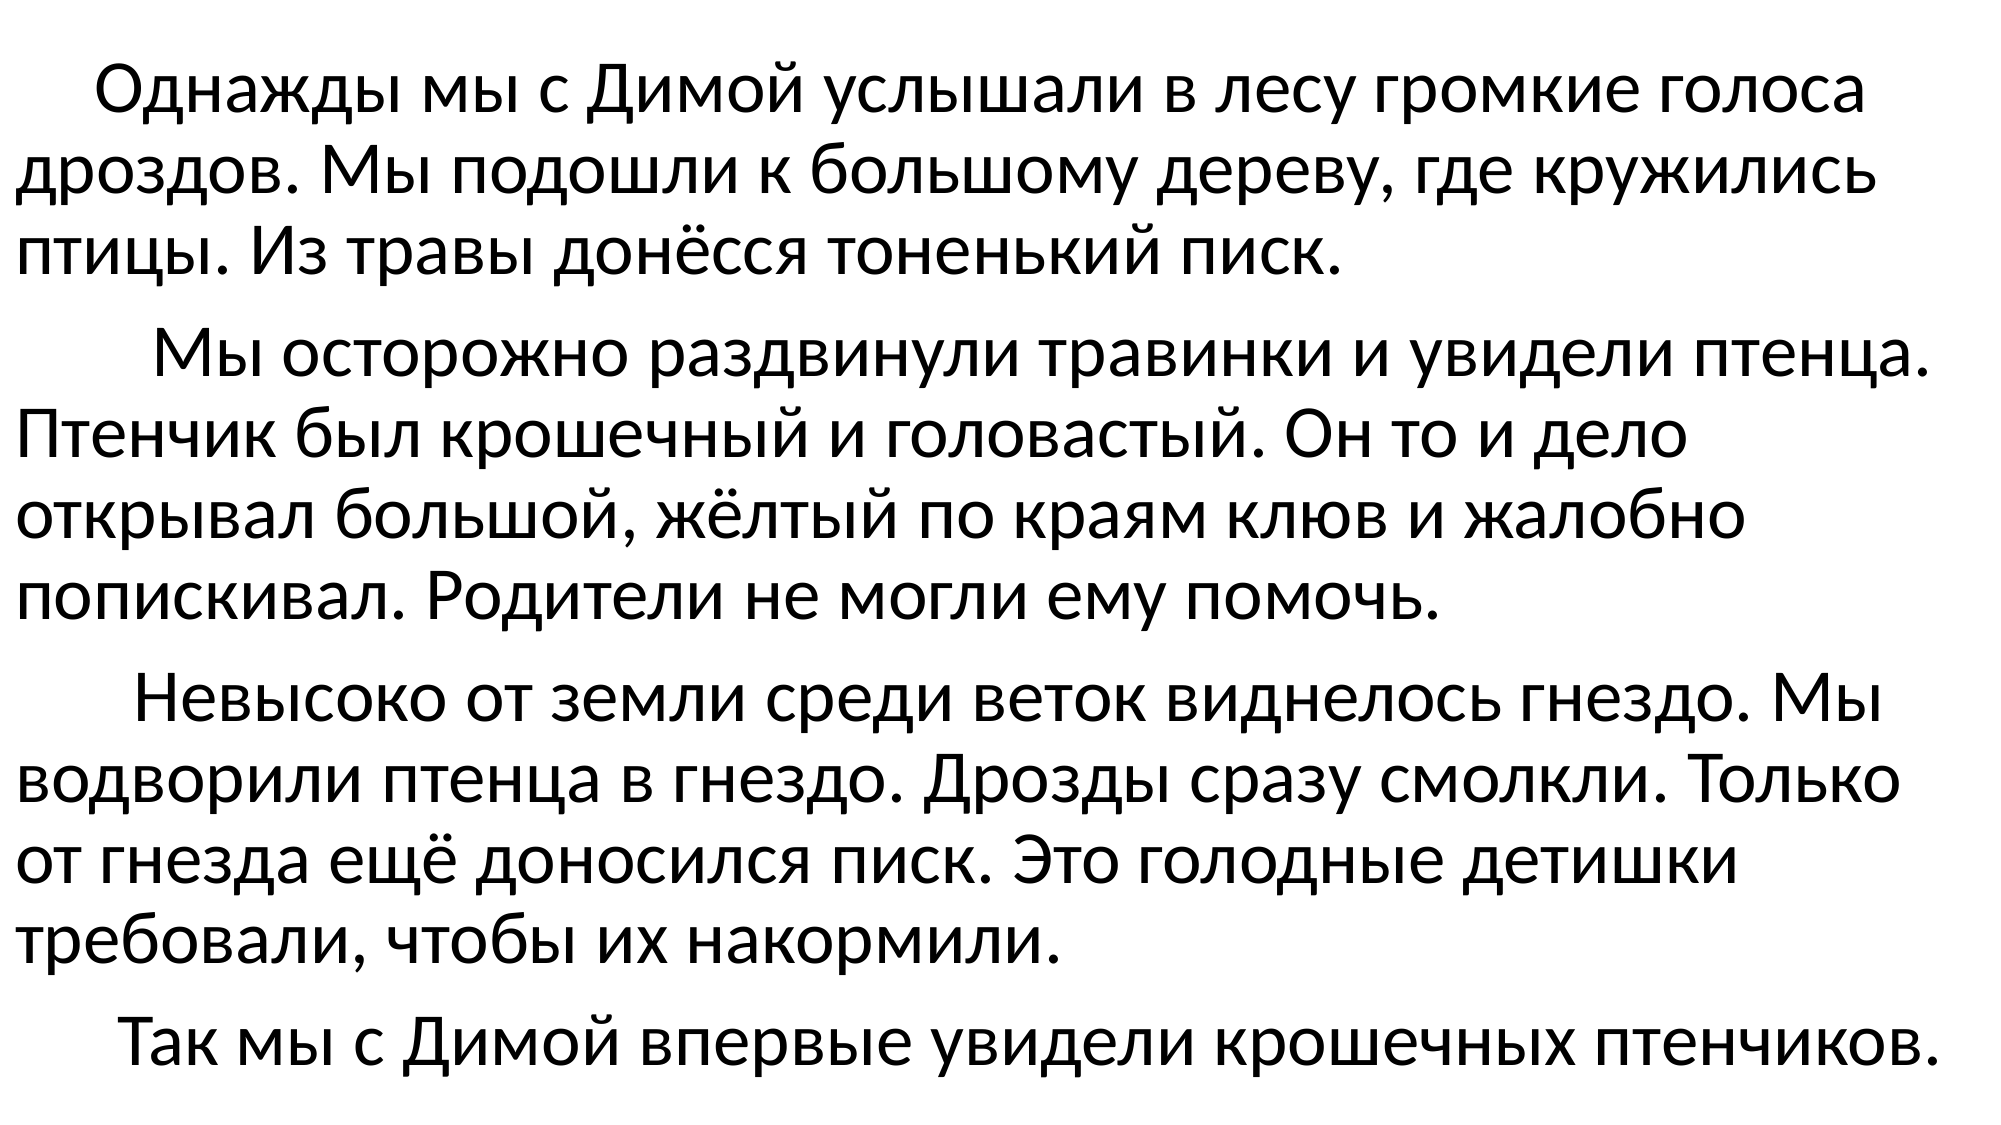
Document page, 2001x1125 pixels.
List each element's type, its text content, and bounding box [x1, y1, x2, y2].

list Однажды мы с Димой услышали в лесу громкие голоса дроздов. Мы подошли к большому дереву, где кружились птицы. Из травы донёсся тоненький писк. Мы осторожно раздвинули травинки и увидели птенца. Птенчик был крошечный и головастый. Он то и дело открывал большой, жёлтый по краям клюв и жалобно попискивал. Родители не могли ему помочь. Невысоко от земли среди веток виднелось гнездо. Мы водворили птенца в гнездо. Дрозды сразу смолкли. Только от гнезда ещё доносился писк. Это голодные детишки требовали, чтобы их накормили. Так мы с Димой впервые увидели крошечных птенчиков. [0, 40, 2000, 1125]
